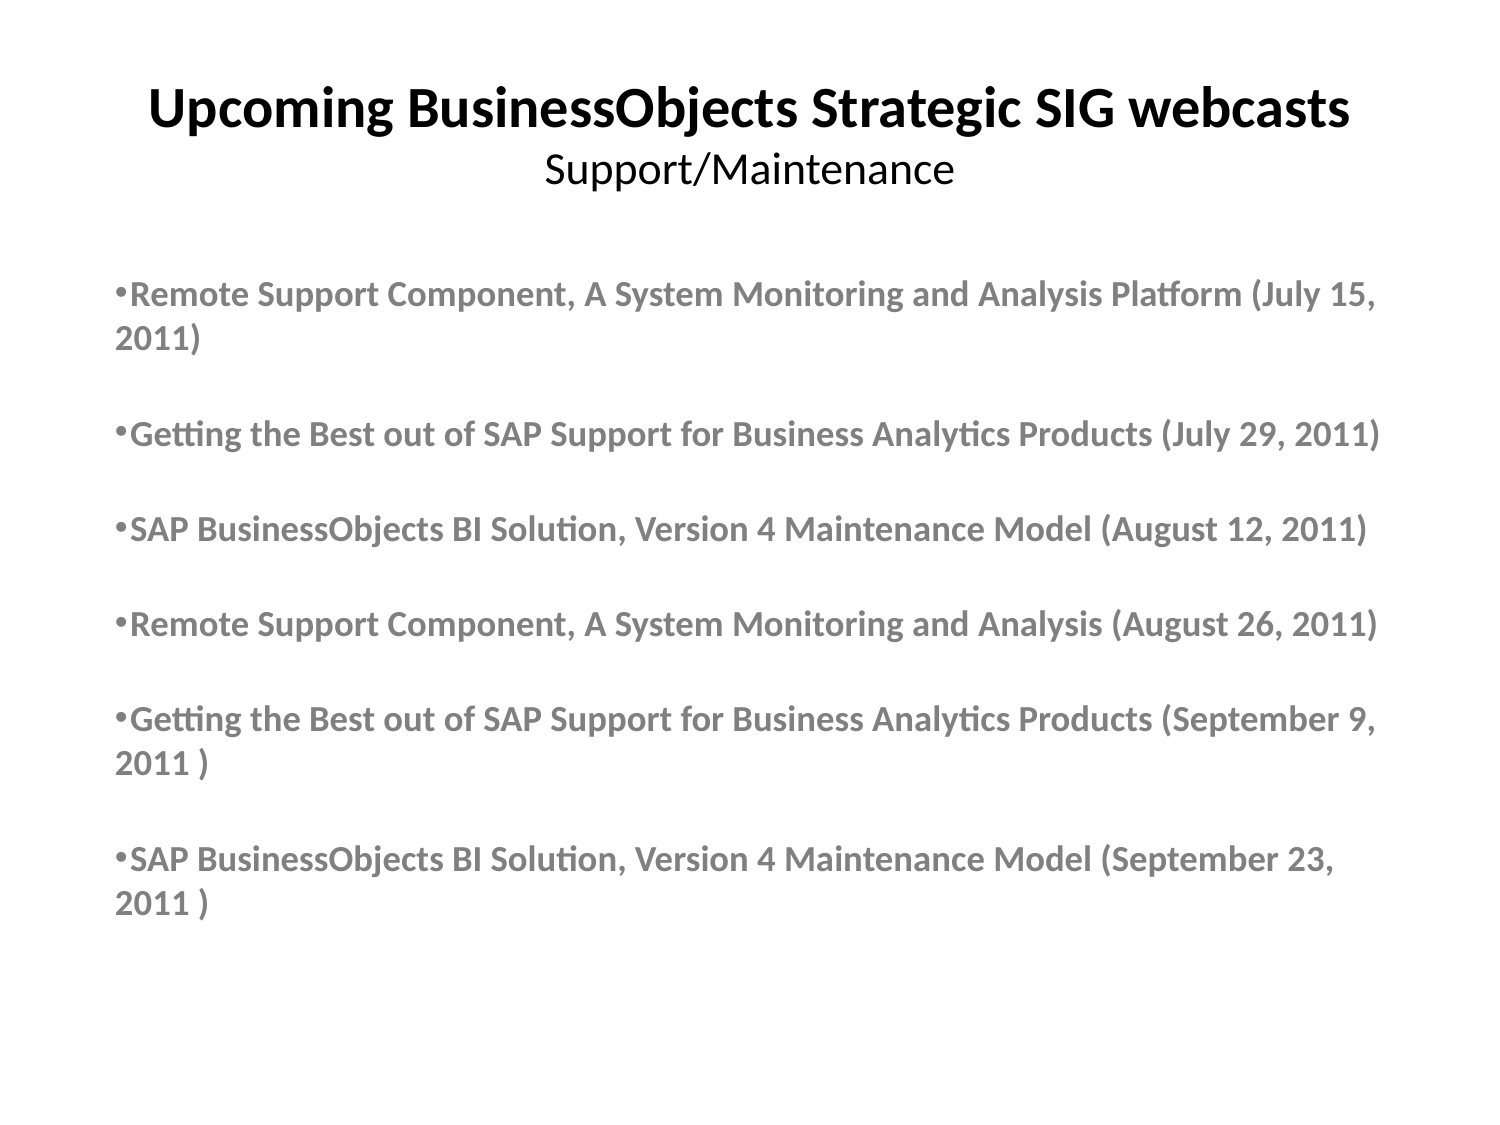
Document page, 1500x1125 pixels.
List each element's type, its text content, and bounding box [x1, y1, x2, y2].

subtitle Remote Support Component, A System Monitoring and Analysis Platform (July 15, 2011) Getting the Best out of SAP Support for Business Analytics Products (July 29, 2011) SAP BusinessObjects BI Solution, Version 4 Maintenance Model (August 12, 2011) Remote Support Component, A System Monitoring and Analysis (August 26, 2011) Getting the Best out of SAP Support for Business Analytics Products (September 9, 2011 ) SAP BusinessObjects BI Solution, Version 4 Maintenance Model (September 23, 2011 ) [99, 262, 1413, 1025]
title Upcoming BusinessObjects Strategic SIG webcasts Support/Maintenance [112, 37, 1388, 225]
